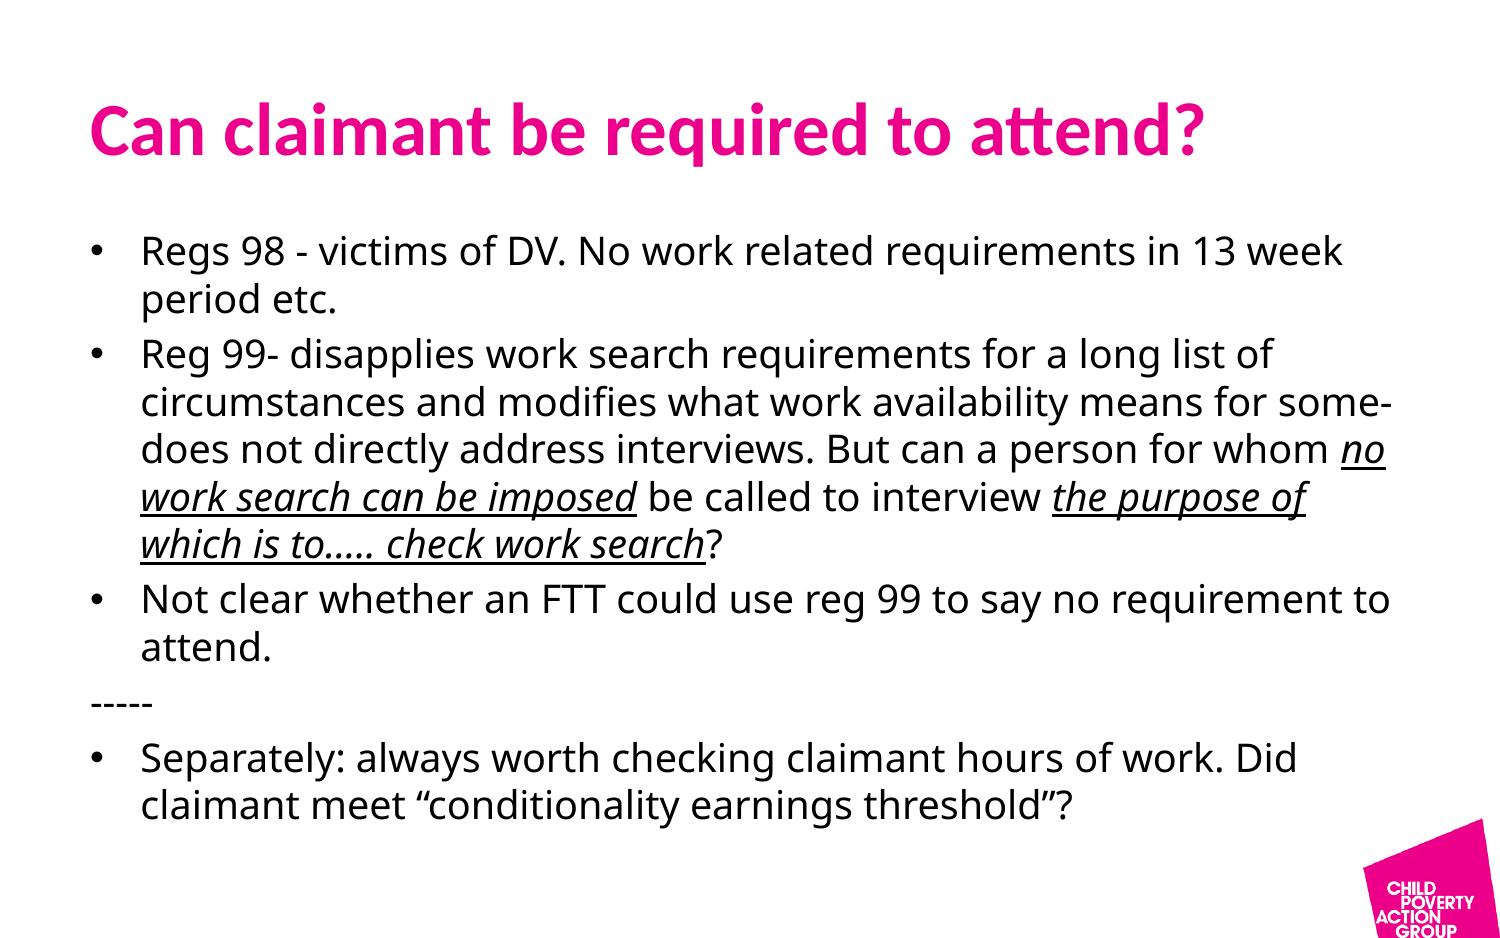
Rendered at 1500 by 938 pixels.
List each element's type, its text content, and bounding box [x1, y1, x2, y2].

list Regs 98 - victims of DV. No work related requirements in 13 week period etc. Reg 99- disapplies work search requirements for a long list of circumstances and modifies what work availability means for some- does not directly address interviews. But can a person for whom no work search can be imposed be called to interview the purpose of which is to….. check work search? Not clear whether an FTT could use reg 99 to say no requirement to attend. ----- Separately: always worth checking claimant hours of work. Did claimant meet “conditionality earnings threshold”? [75, 218, 1425, 838]
title Can claimant be required to attend? [75, 46, 1425, 203]
picture [1363, 818, 1500, 938]
